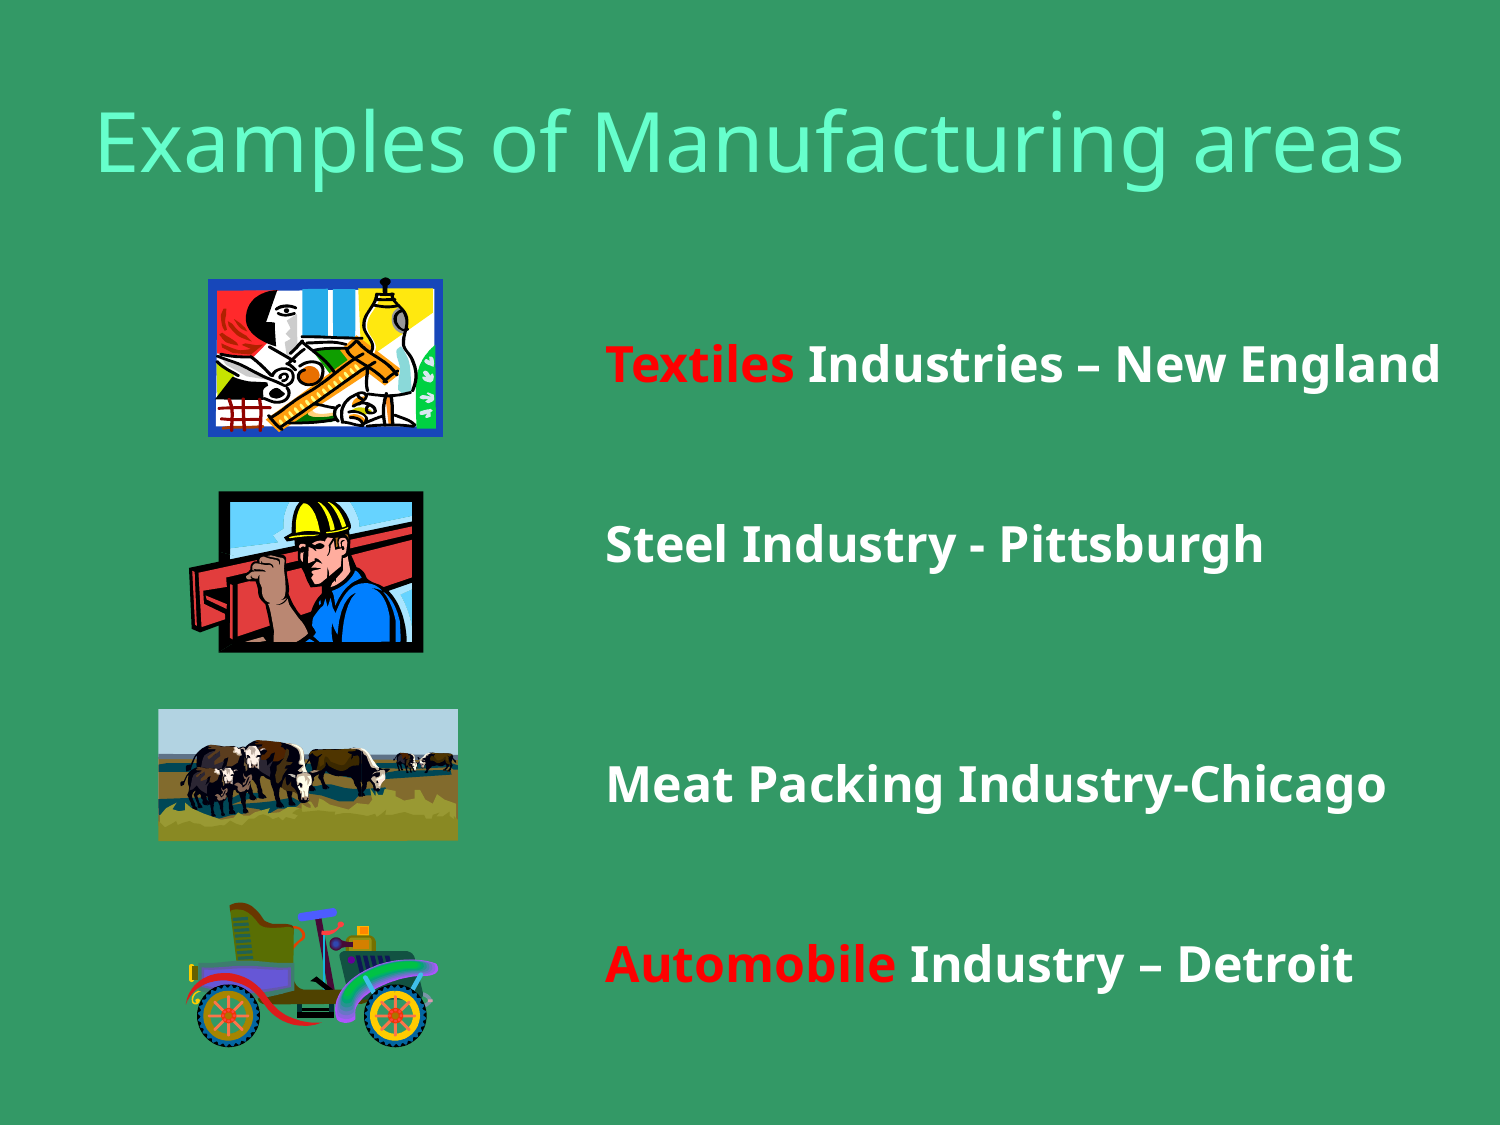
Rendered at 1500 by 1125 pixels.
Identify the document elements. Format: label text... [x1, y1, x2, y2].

picture [158, 708, 459, 842]
title Examples of Manufacturing areas [74, 44, 1426, 233]
text_box Textiles Industries – New England Steel Industry - Pittsburgh Meat Packing Industry-Chicago Automobile Industry – Detroit [591, 324, 1458, 1060]
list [188, 487, 428, 657]
picture [208, 274, 447, 440]
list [185, 899, 441, 1051]
